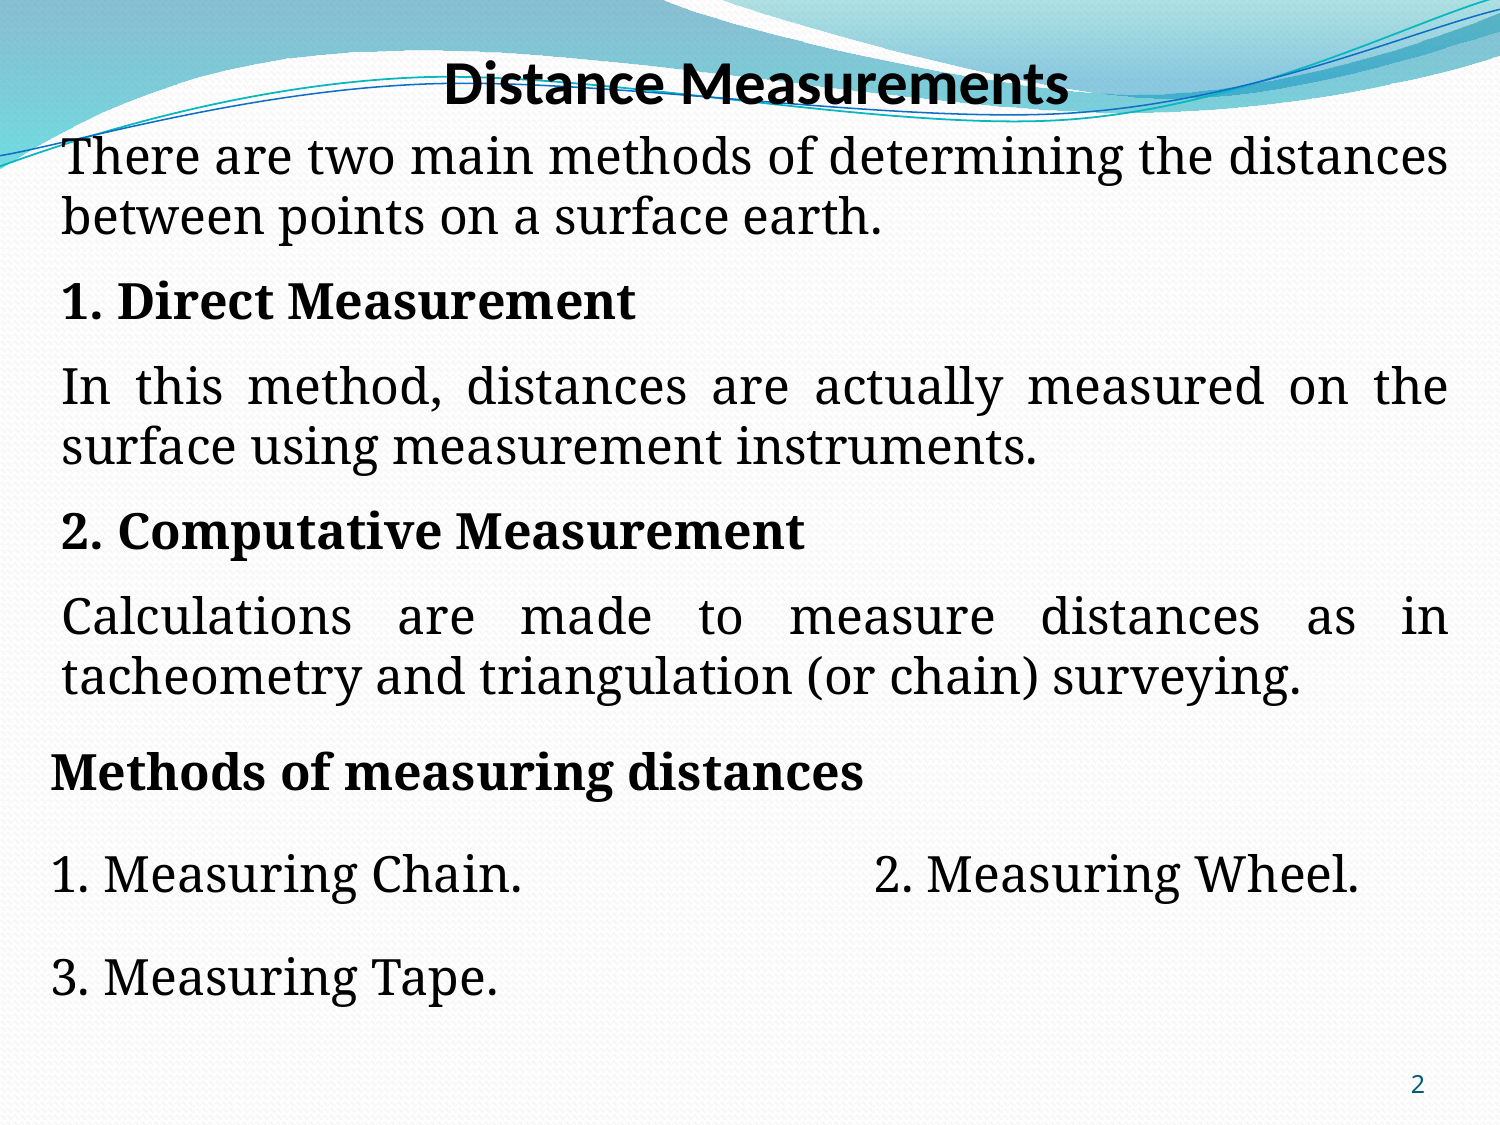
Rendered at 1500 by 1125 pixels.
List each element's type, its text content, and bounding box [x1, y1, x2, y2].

title Distance Measurements [82, 0, 1432, 117]
text_box There are two main methods of determining the distances between points on a surface earth. 1. Direct Measurement In this method, distances are actually measured on the surface using measurement instruments. 2. Computative Measurement Calculations are made to measure distances as in tacheometry and triangulation (or chain) surveying. [46, 117, 1465, 712]
text_box Methods of measuring distances 1. Measuring Chain. 2. Measuring Wheel. 3. Measuring Tape. [35, 703, 1454, 1013]
slide_number 2 [1299, 1042, 1425, 1103]
